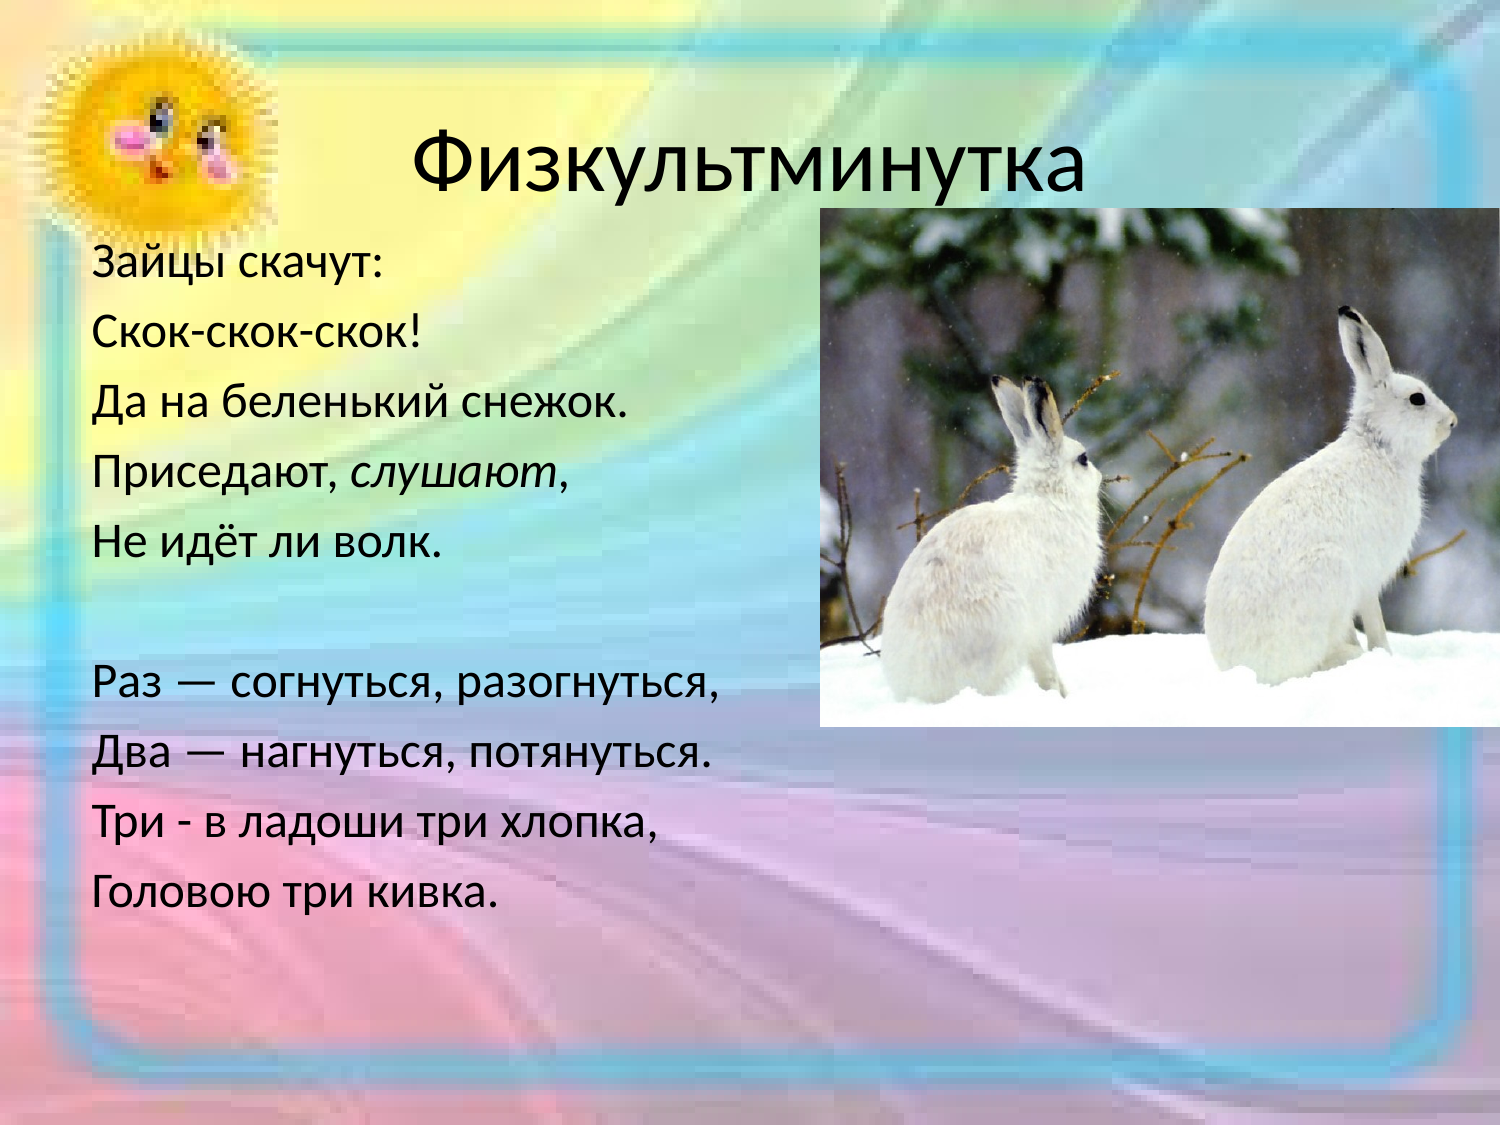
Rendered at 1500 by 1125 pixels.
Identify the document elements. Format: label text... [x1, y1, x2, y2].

picture [0, 0, 1500, 1125]
subtitle Зайцы скачут: Скок-скок-скок! Да на беленький снежок. Приседают, слушают, Не идёт ли волк. Раз — согнуться, разогнуться, Два — нагнуться, потянуться. Три - в ладоши три хлопка, Головою три кивка. [76, 219, 1447, 925]
title Физкультминутка [112, 54, 1388, 219]
